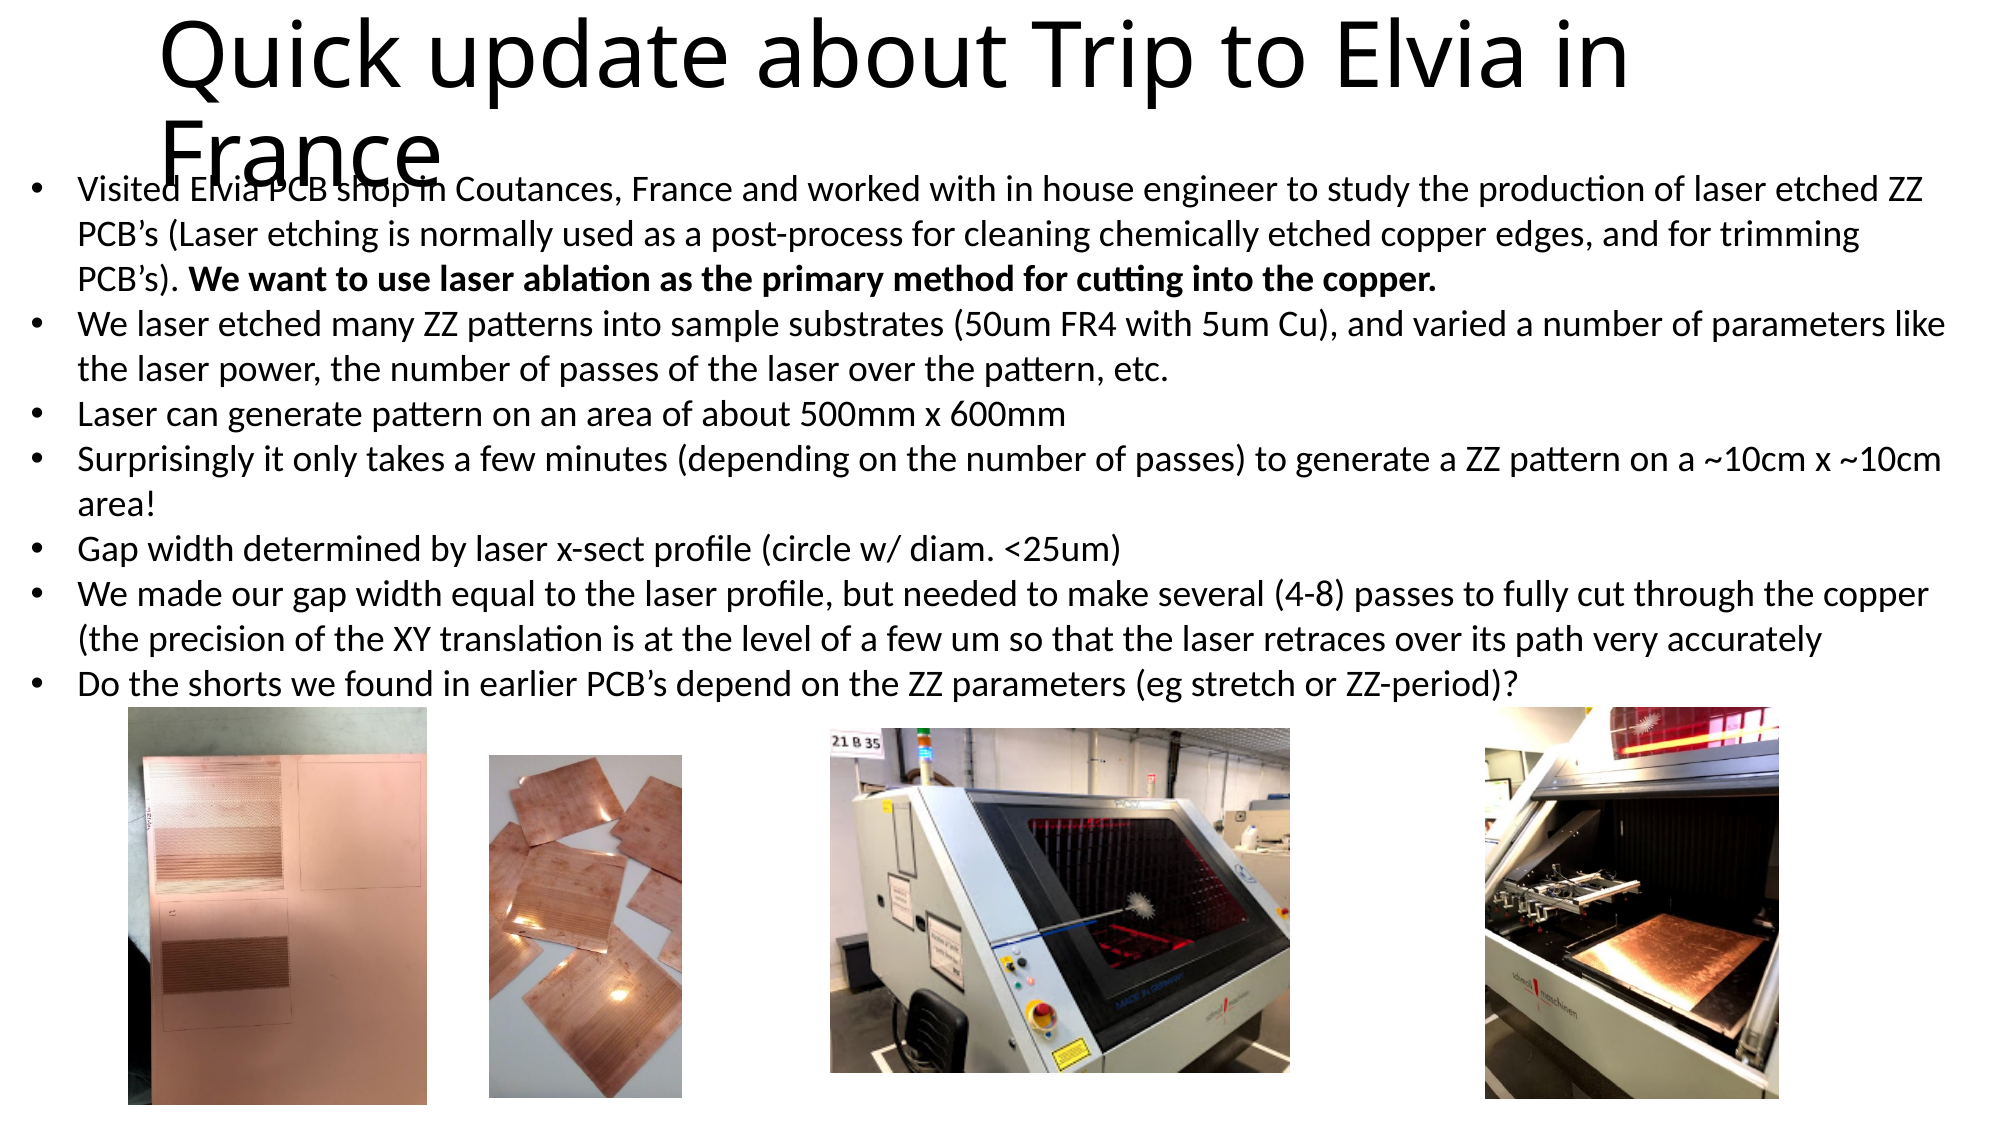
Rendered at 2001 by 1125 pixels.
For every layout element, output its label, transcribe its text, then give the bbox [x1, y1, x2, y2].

picture [128, 707, 427, 1105]
title Quick update about Trip to Elvia in France [142, 0, 1868, 157]
picture [489, 755, 682, 1098]
picture [830, 728, 1290, 1073]
picture [1485, 707, 1779, 1099]
text_box Visited Elvia PCB shop in Coutances, France and worked with in house engineer to study the production of laser etched ZZ PCB’s (Laser etching is normally used as a post-process for cleaning chemically etched copper edges, and for trimming PCB’s). We want to use laser ablation as the primary method for cutting into the copper. We laser etched many ZZ patterns into sample substrates (50um FR4 with 5um Cu), and varied a number of parameters like the laser power, the number of passes of the laser over the pattern, etc. Laser can generate pattern on an area of about 500mm x 600mm Surprisingly it only takes a few minutes (depending on the number of passes) to generate a ZZ pattern on a ~10cm x ~10cm area! Gap width determined by laser x-sect profile (circle w/ diam. <25um) We made our gap width equal to the laser profile, but needed to make several (4-8) passes to fully cut through the copper (the precision of the XY translation is at the level of a few um so that the laser retraces over its path very accurately Do the shorts we found in earlier PCB’s depend on the ZZ parameters (eg stretch or ZZ-period)? [15, 157, 1964, 712]
